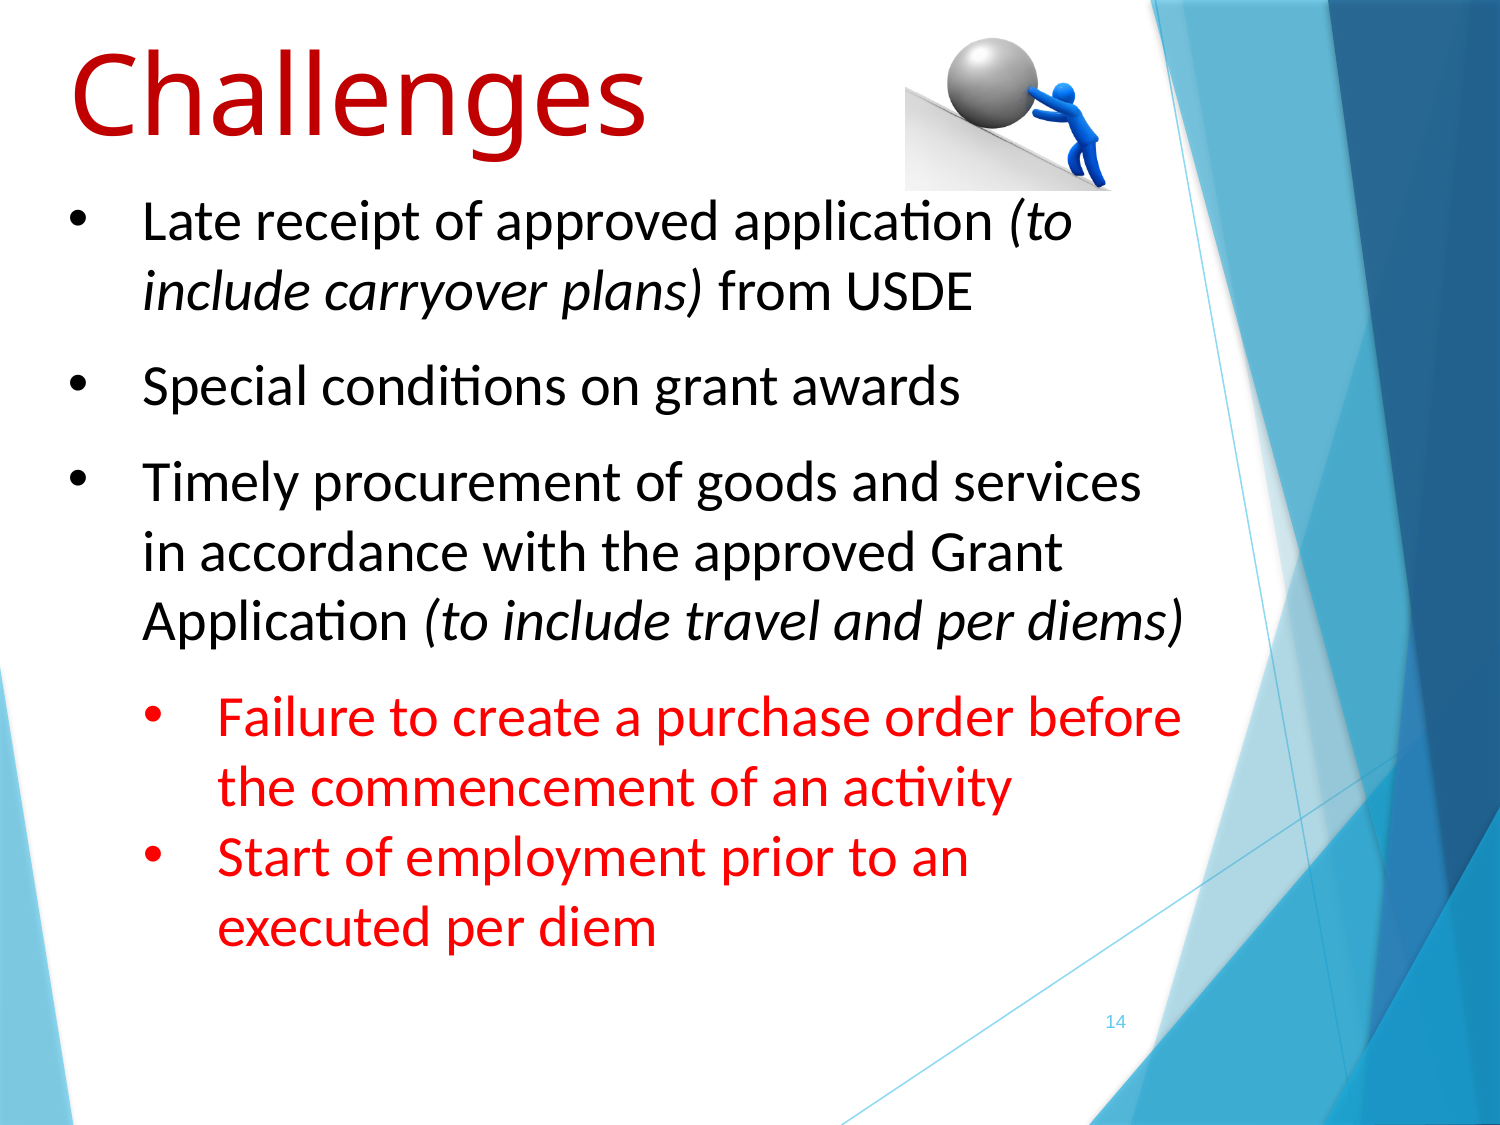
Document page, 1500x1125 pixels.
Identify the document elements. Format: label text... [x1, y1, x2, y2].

picture [904, 18, 1142, 192]
title Challenges [53, 15, 1095, 188]
text_box Late receipt of approved application (to include carryover plans) from USDE Special conditions on grant awards Timely procurement of goods and services in accordance with the approved Grant Application (to include travel and per diems) Failure to create a purchase order before the commencement of an activity Start of employment prior to an executed per diem [53, 174, 1204, 1100]
